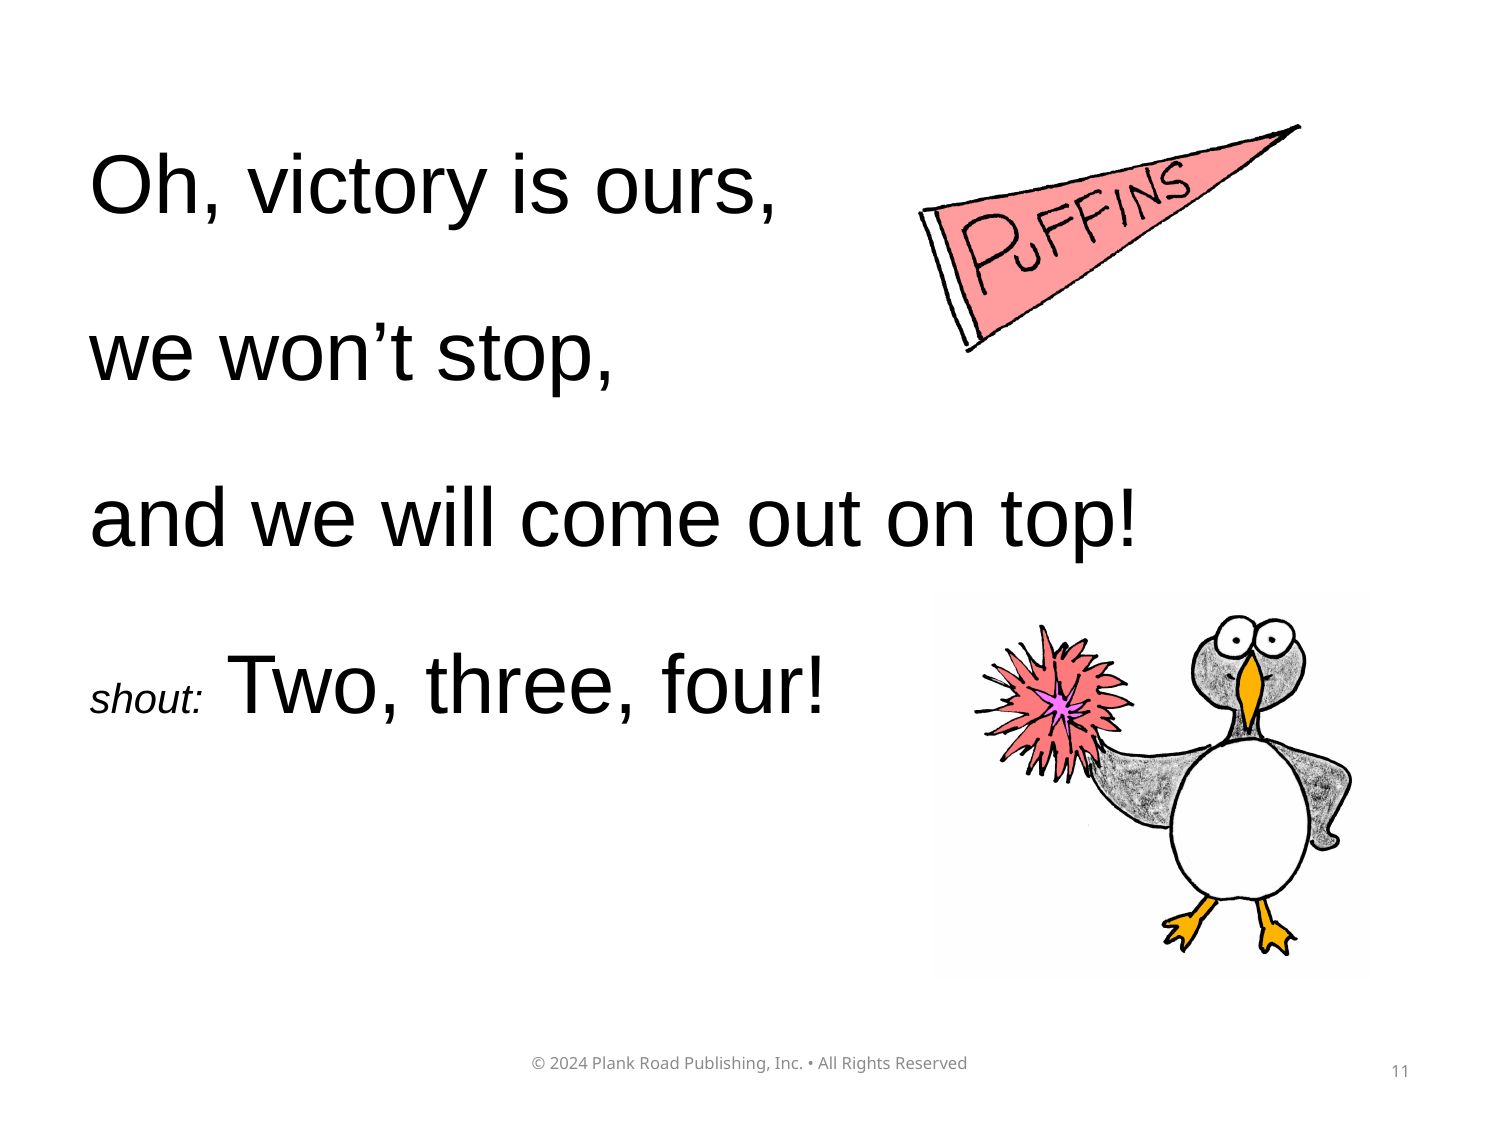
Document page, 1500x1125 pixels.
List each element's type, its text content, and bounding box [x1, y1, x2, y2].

list Oh, victory is ours, we won’t stop, and we will come out on top! shout: Two, three, four! [75, 72, 1425, 1014]
slide_number 11 [1074, 1042, 1425, 1103]
picture [917, 592, 1372, 980]
picture [858, 72, 1372, 393]
